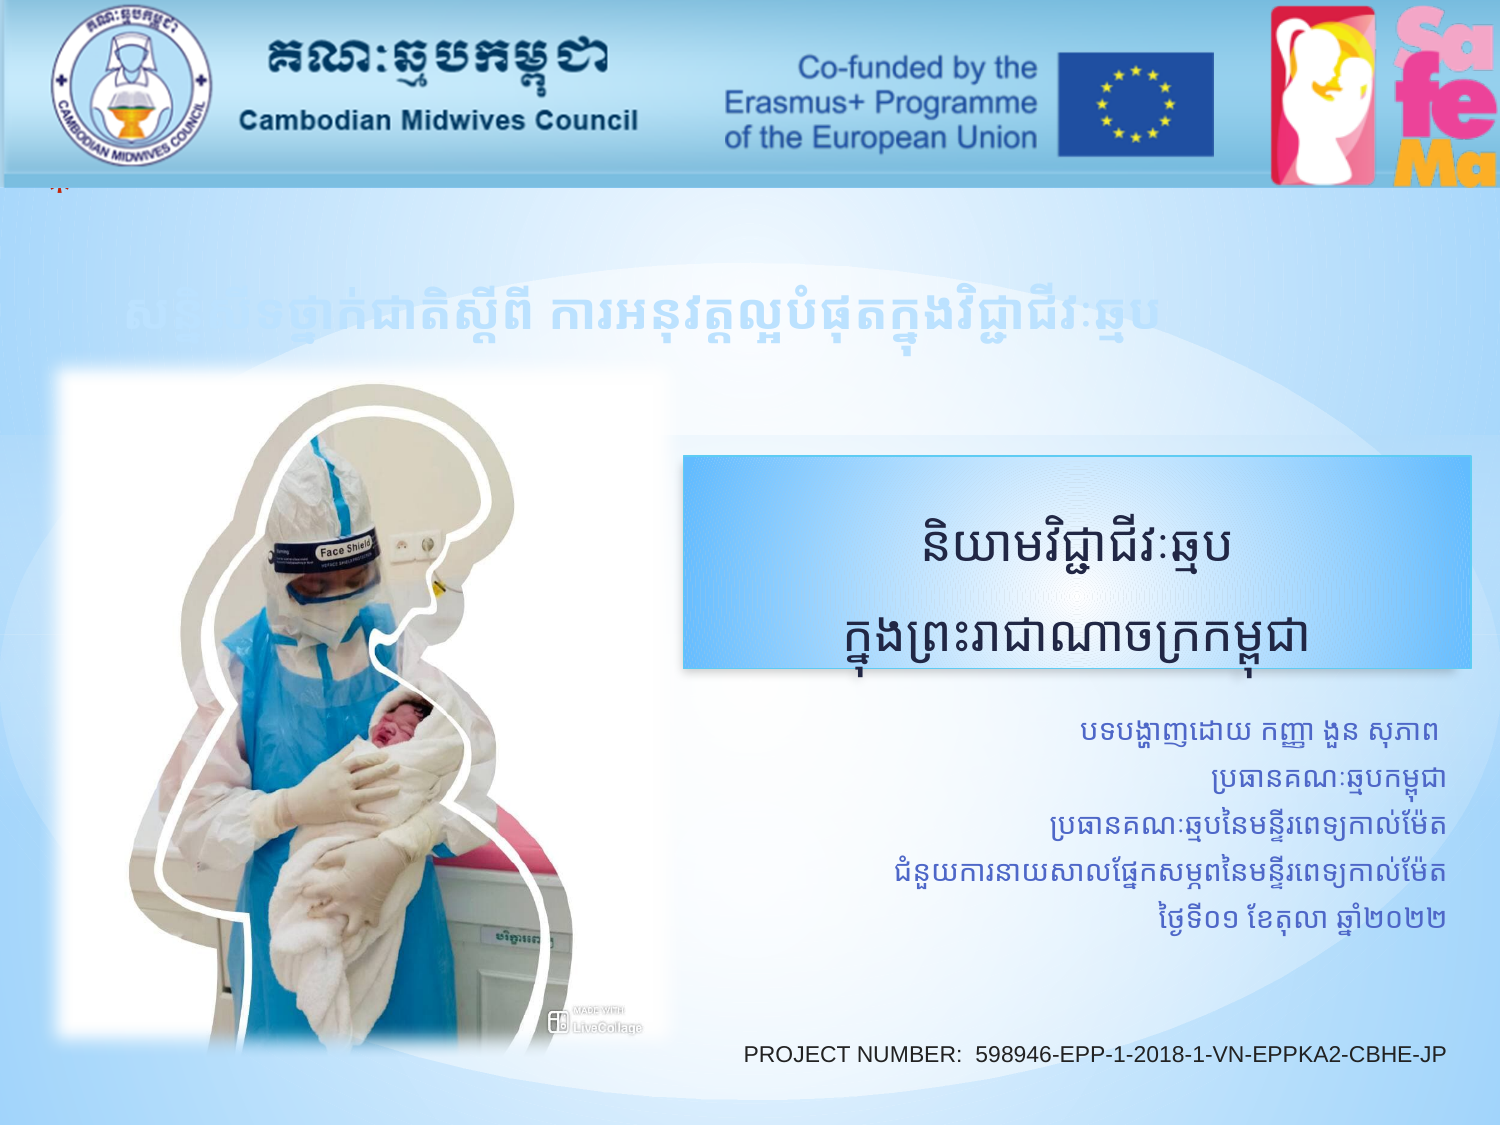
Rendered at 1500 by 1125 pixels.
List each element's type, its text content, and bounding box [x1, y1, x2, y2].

title សន្និសីទថ្នាក់ជាតិស្តីពី ការអនុវត្តល្អបំផុតក្នុងវិជ្ជាជីវៈឆ្មប [2, 197, 1500, 400]
subtitle បទបង្ហាញដោយ កញ្ញា ងួន សុភាព ប្រធានគណៈឆ្មបកម្ពុជា ប្រធានគណៈឆ្មបនៃមន្ទីរពេទ្យកាល់ម៉ែត ជំនួយការនាយសាលផ្នែកសម្ភពនៃមន្ទីរពេទ្យកាល់ម៉ែត ថ្ងៃទី០១ ខែតុលា ឆ្នាំ២០២២ PROJECT NUMBER: 598946-EPP-1-2018-1-VN-EPPKA2-CBHE-JP [708, 703, 1463, 942]
text_box និយាមវិជ្ជាជីវៈឆ្មប ក្នុងព្រះរាជាណាចក្រកម្ពុជា [691, 455, 1472, 669]
picture [37, 349, 688, 1058]
picture [0, 0, 1500, 189]
